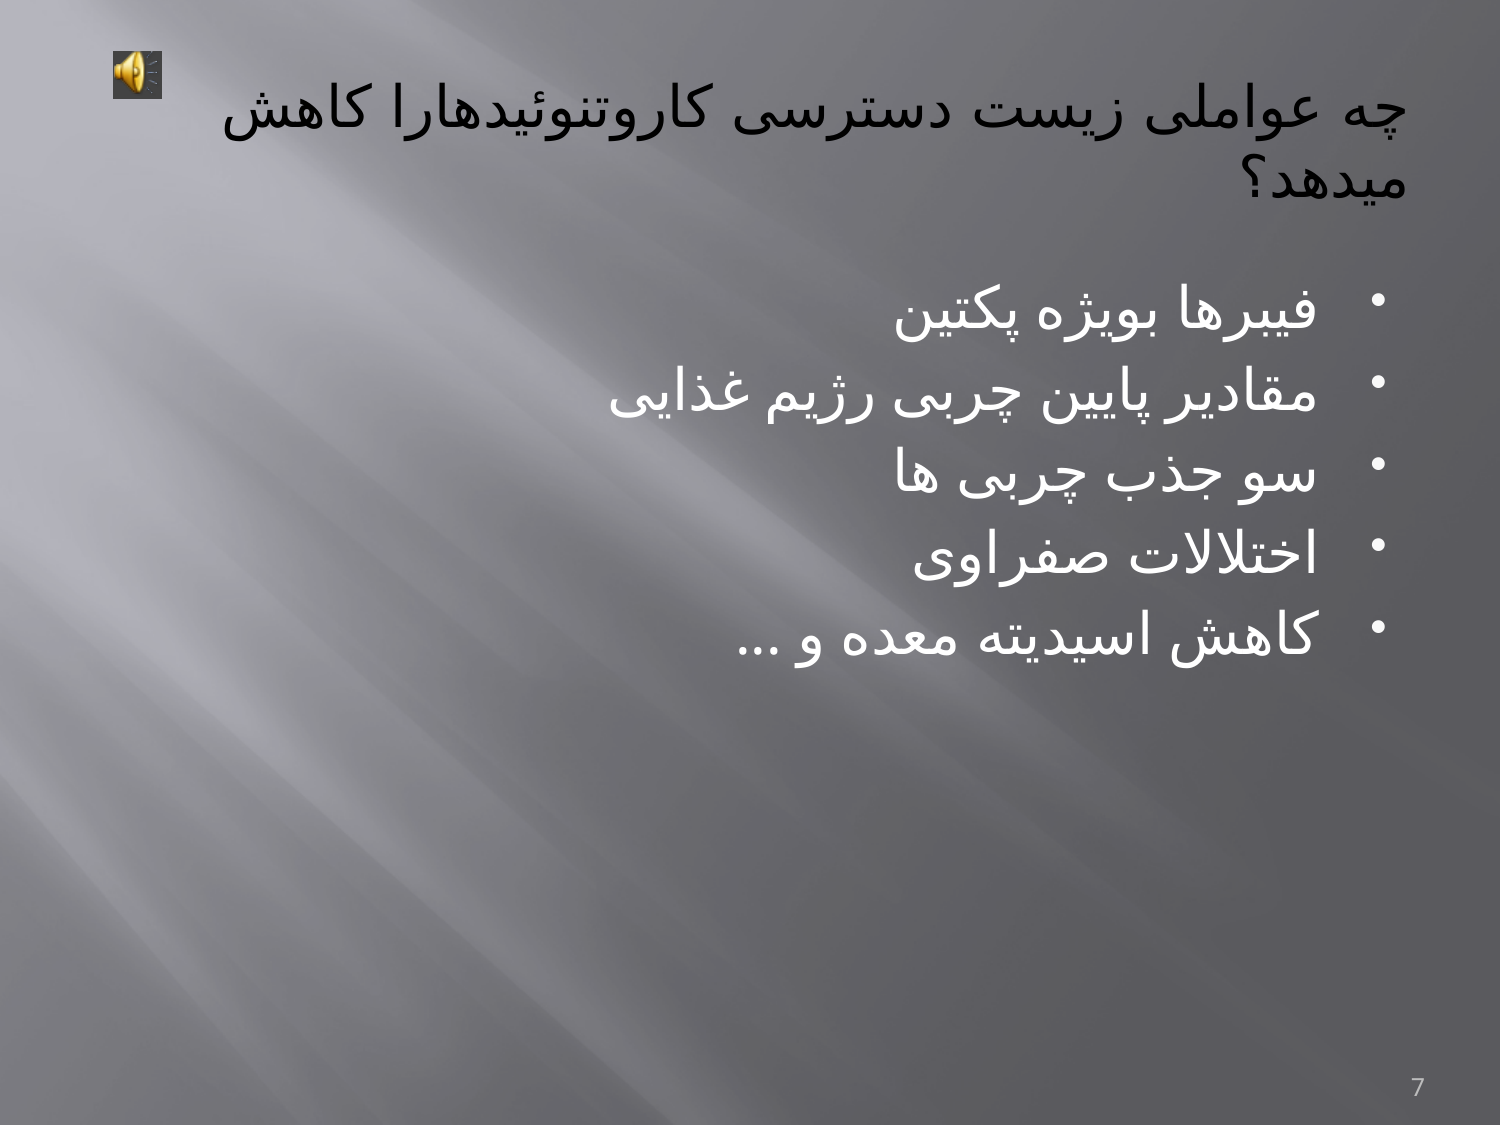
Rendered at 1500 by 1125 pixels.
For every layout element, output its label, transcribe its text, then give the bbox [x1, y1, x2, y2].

title چه عواملی زیست دسترسی کاروتنوئیدهارا کاهش میدهد؟ [75, 45, 1425, 233]
picture [112, 49, 163, 101]
slide_number 7 [1299, 1052, 1425, 1113]
list فیبرها بویژه پکتین مقادیر پایین چربی رژیم غذایی سو جذب چربی ها اختلالات صفراوی کاهش اسیدیته معده و ... [75, 262, 1425, 1035]
